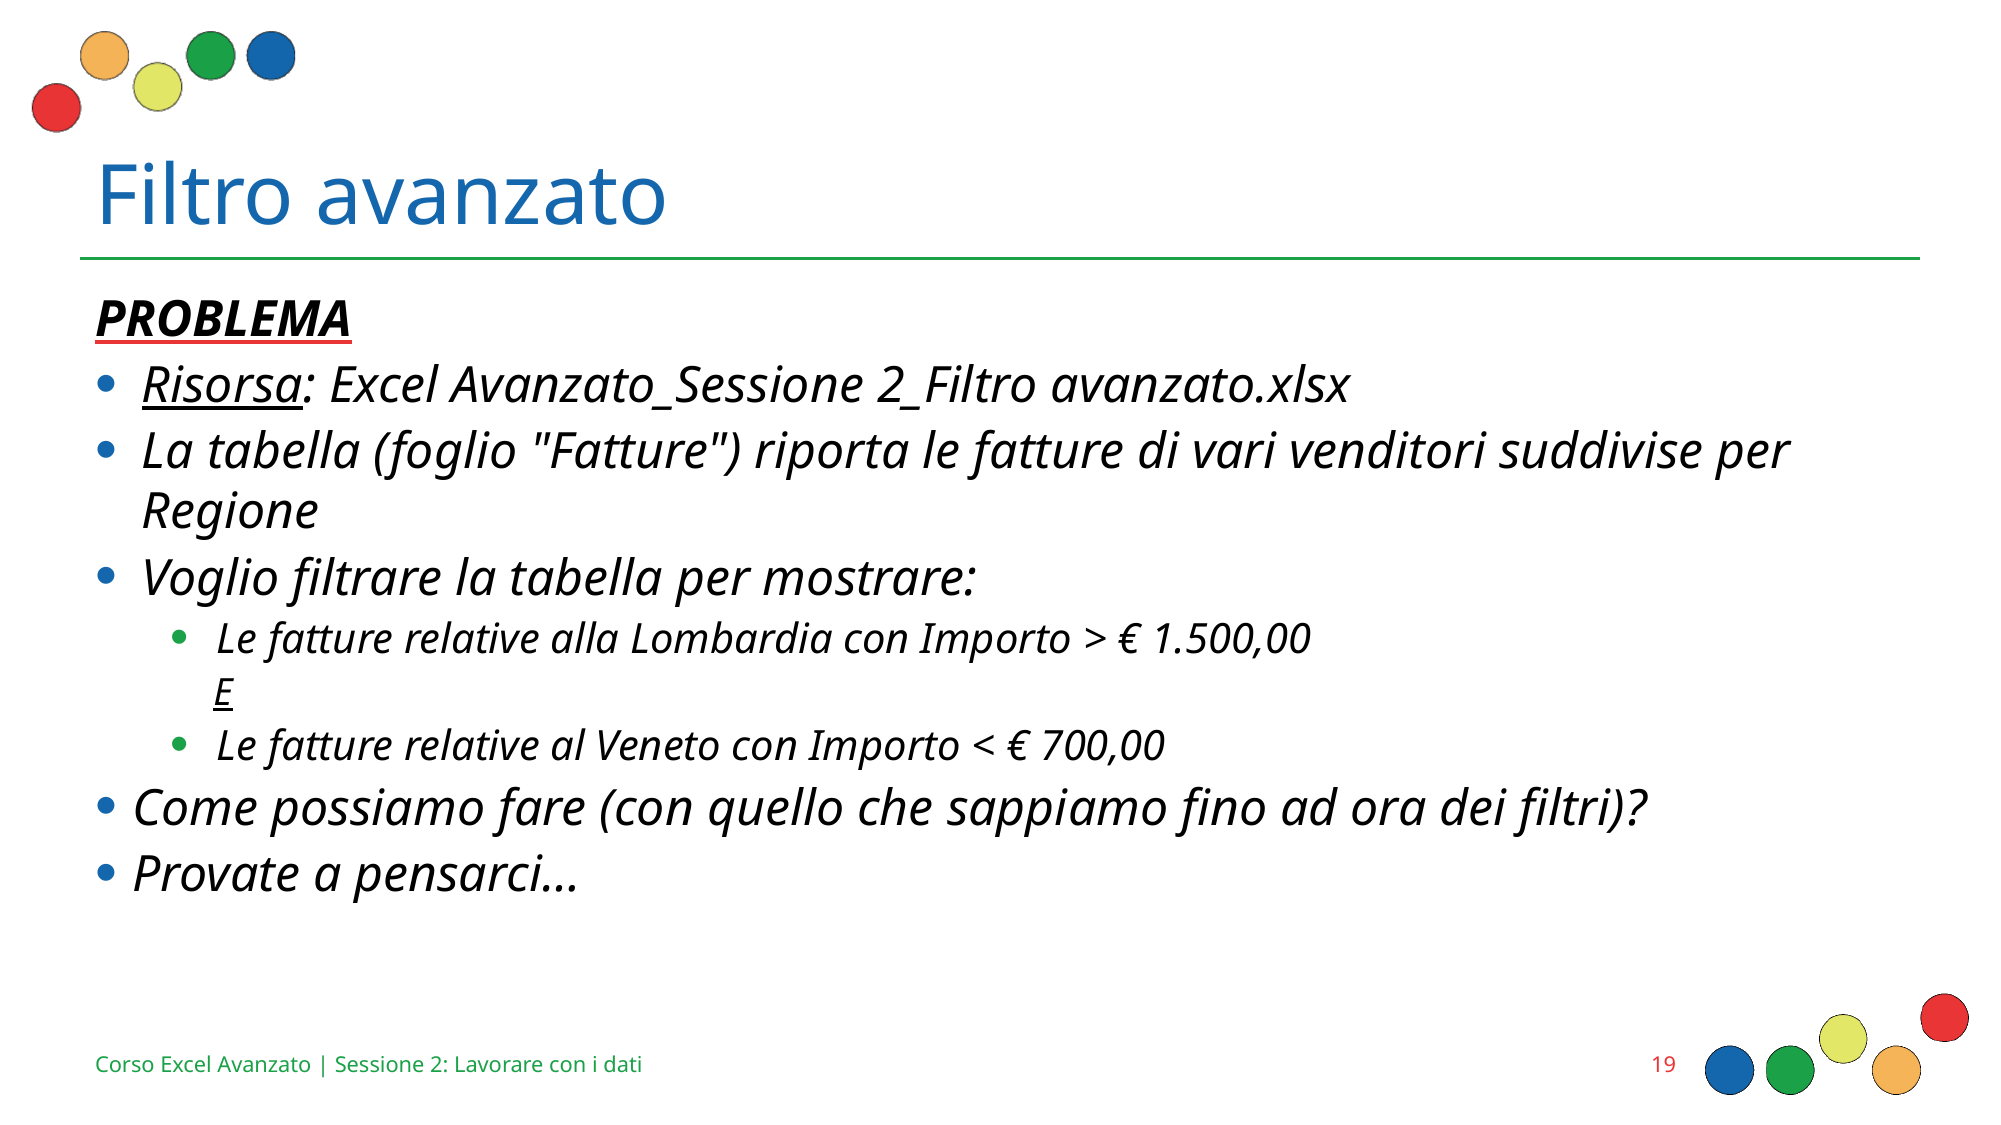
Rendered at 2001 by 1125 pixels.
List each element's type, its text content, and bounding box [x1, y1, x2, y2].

footer Corso Excel Avanzato | Sessione 2: Lavorare con i dati [80, 1035, 1571, 1096]
title Filtro avanzato [80, 123, 1920, 259]
list PROBLEMA Risorsa: Excel Avanzato_Sessione 2_Filtro avanzato.xlsx La tabella (foglio "Fatture") riporta le fatture di vari venditori suddivise per Regione Voglio filtrare la tabella per mostrare: Le fatture relative alla Lombardia con Importo > € 1.500,00 E Le fatture relative al Veneto con Importo < € 700,00 Come possiamo fare (con quello che sappiamo fino ad ora dei filtri)? Provate a pensarci… [80, 278, 1920, 1011]
slide_number 19 [1583, 1035, 1692, 1096]
picture [29, 30, 295, 135]
picture [1704, 990, 1971, 1096]
